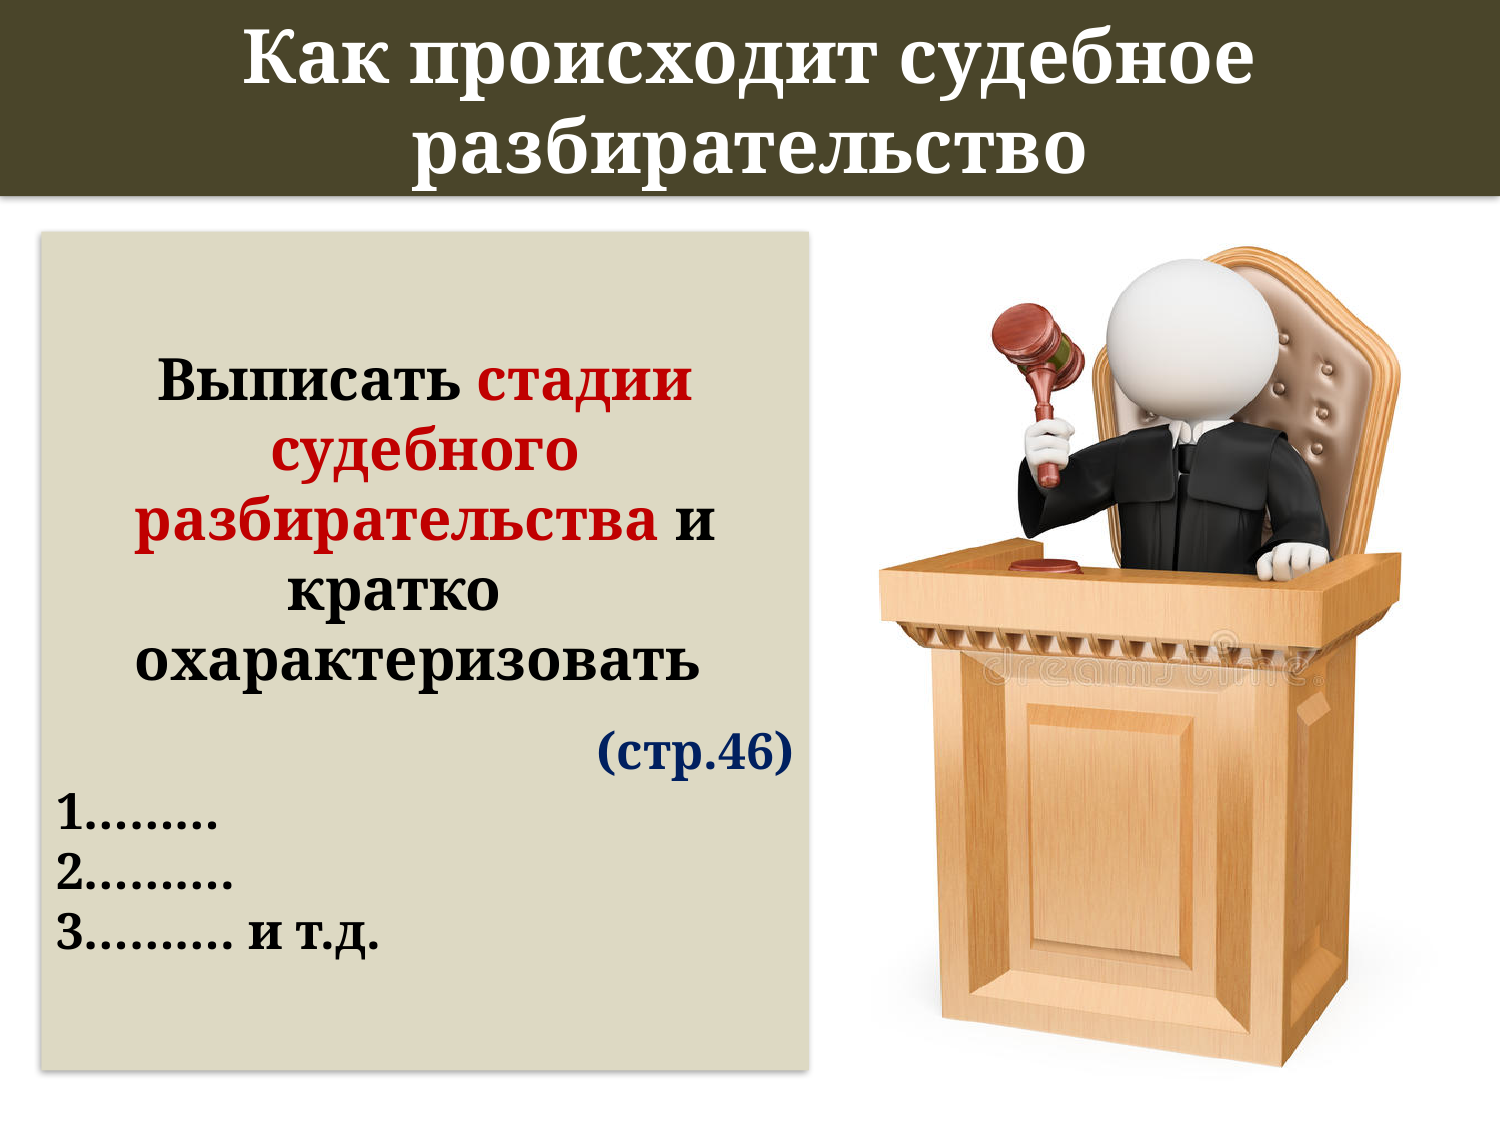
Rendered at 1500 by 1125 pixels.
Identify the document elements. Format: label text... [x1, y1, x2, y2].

picture [808, 219, 1500, 1095]
text_box Как происходит судебное разбирательство [0, 0, 1500, 197]
text_box Выписать стадии судебного разбирательства и кратко охарактеризовать (стр.46) 1……… 2………. 3………. и т.д. [41, 231, 803, 1071]
